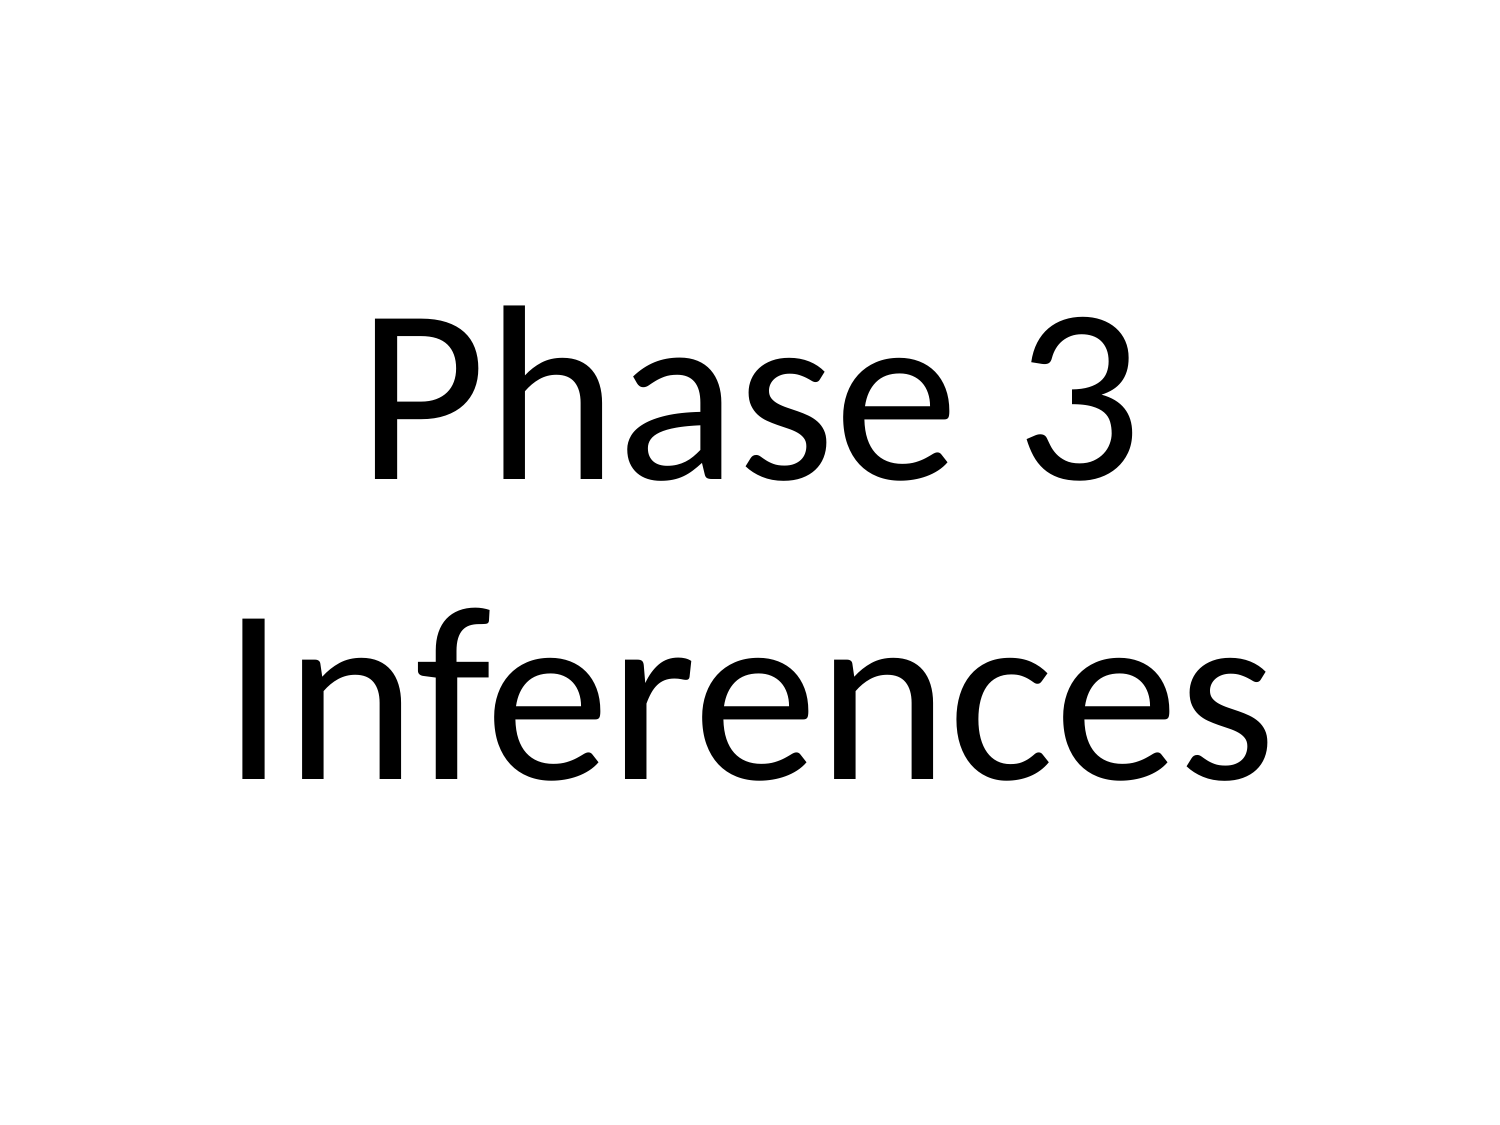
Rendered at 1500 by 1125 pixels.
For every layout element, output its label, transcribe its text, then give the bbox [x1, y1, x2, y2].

title Phase 3 Inferences [75, 45, 1425, 1014]
